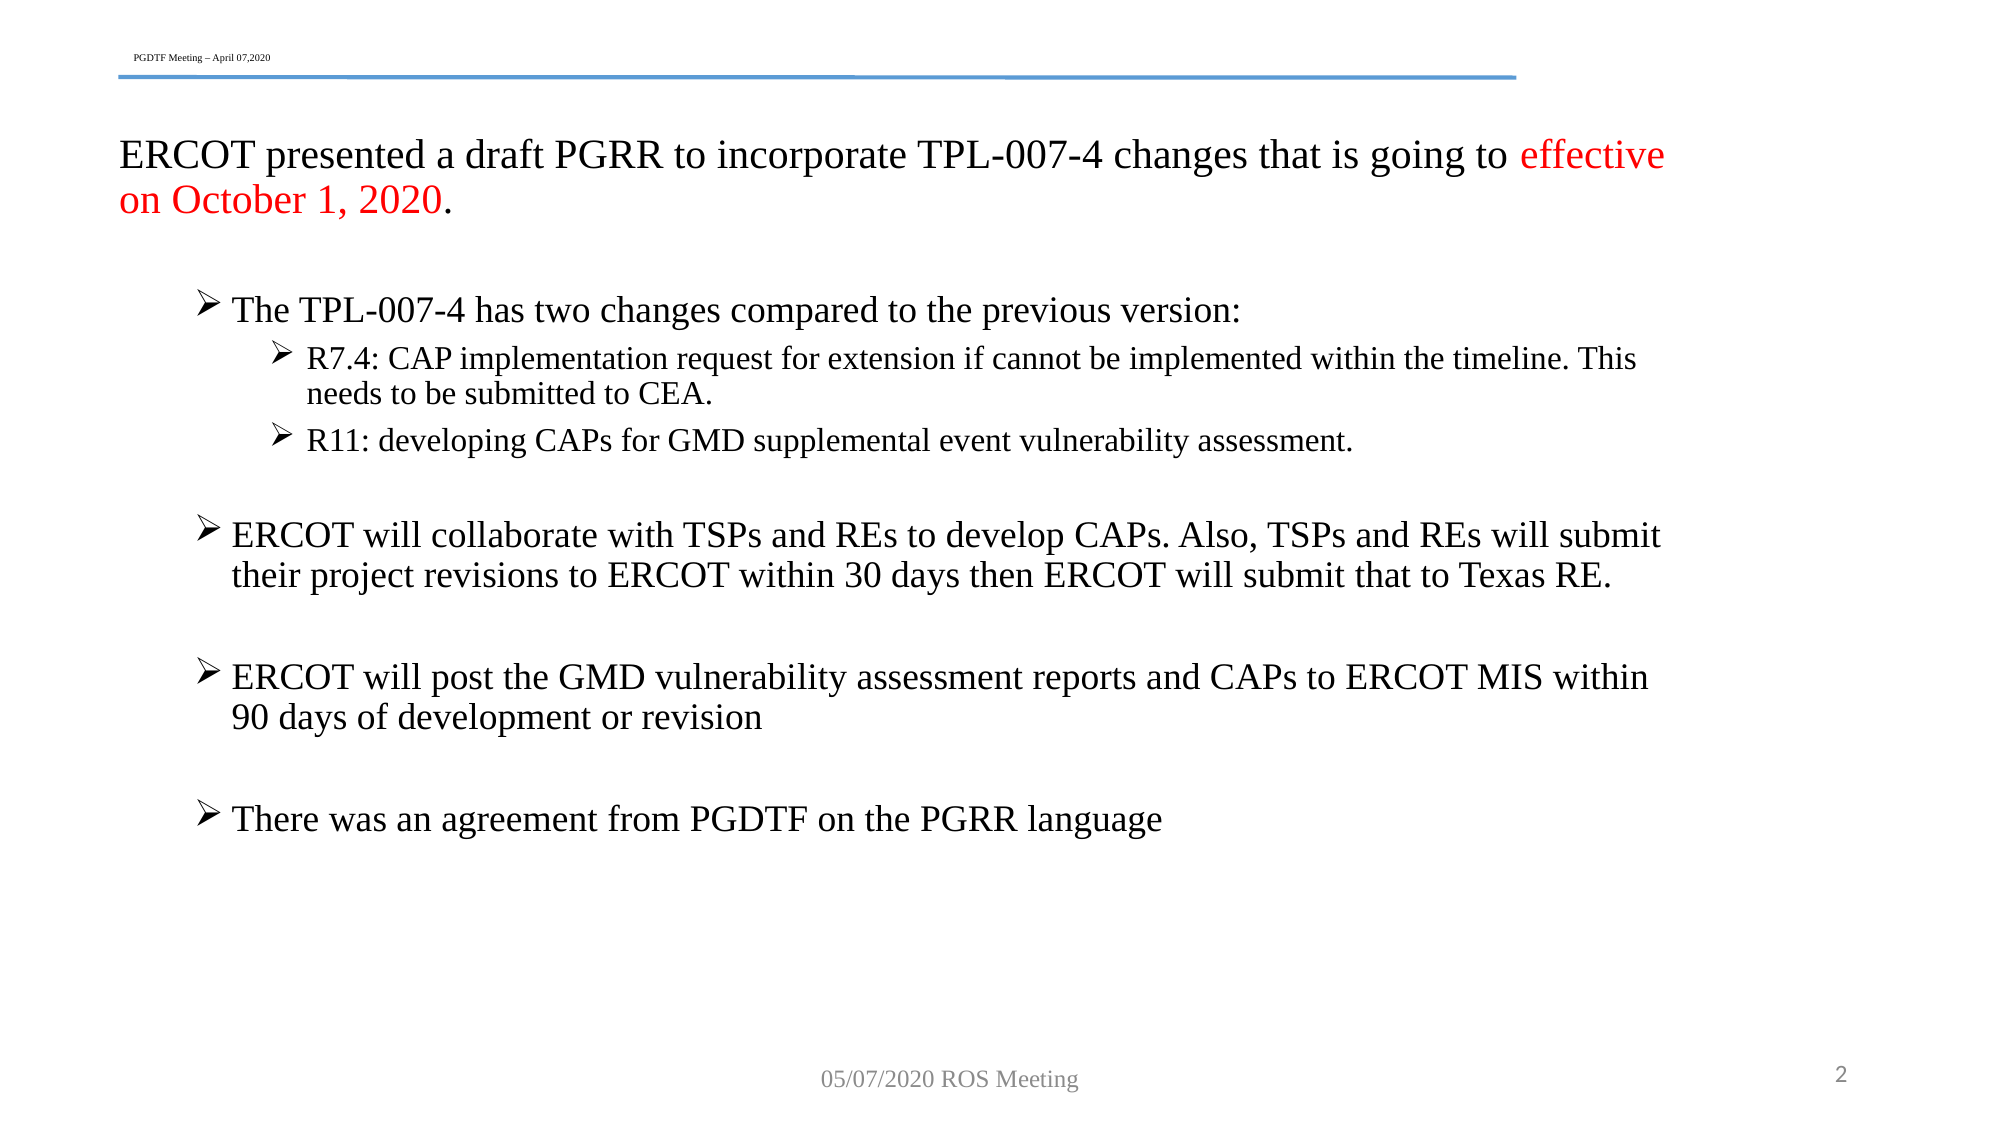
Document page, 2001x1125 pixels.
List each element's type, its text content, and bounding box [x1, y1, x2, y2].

slide_number 2 [1412, 1042, 1863, 1103]
list ERCOT presented a draft PGRR to incorporate TPL-007-4 changes that is going to effective on October 1, 2020. The TPL-007-4 has two changes compared to the previous version: R7.4: CAP implementation request for extension if cannot be implemented within the timeline. This needs to be submitted to CEA. R11: developing CAPs for GMD supplemental event vulnerability assessment. ERCOT will collaborate with TSPs and REs to develop CAPs. Also, TSPs and REs will submit their project revisions to ERCOT within 30 days then ERCOT will submit that to Texas RE. ERCOT will post the GMD vulnerability assessment reports and CAPs to ERCOT MIS within 90 days of development or revision There was an agreement from PGDTF on the PGRR language [104, 125, 1705, 1073]
title PGDTF Meeting – April 07,2020 [118, 45, 1506, 75]
footer 05/07/2020 ROS Meeting [712, 1047, 1188, 1108]
